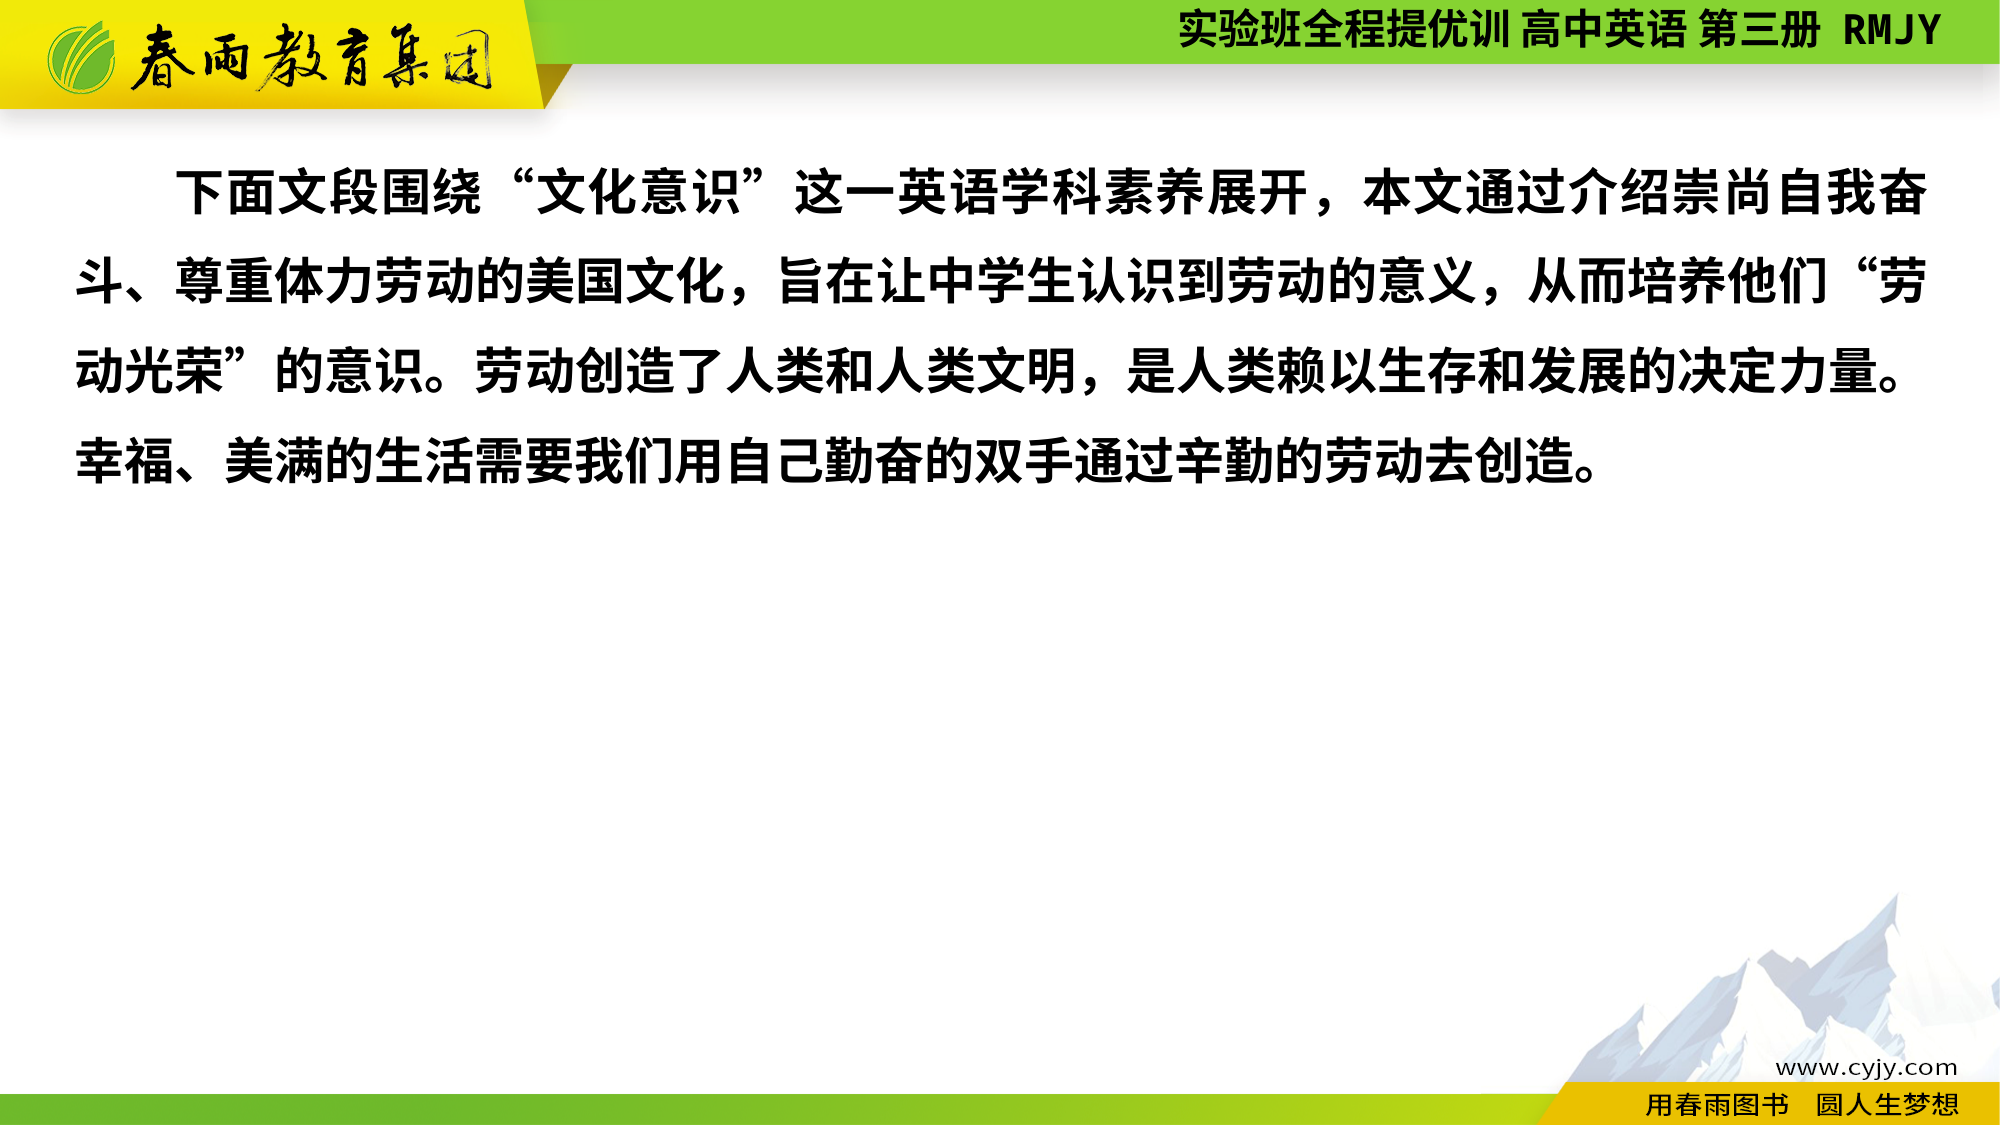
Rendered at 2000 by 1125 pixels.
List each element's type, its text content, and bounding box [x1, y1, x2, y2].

list 下面文段围绕“文化意识”这一英语学科素养展开，本文通过介绍崇尚自我奋斗、尊重体力劳动的美国文化，旨在让中学生认识到劳动的意义，从而培养他们“劳动光荣”的意识。劳动创造了人类和人类文明，是人类赖以生存和发展的决定力量。幸福、美满的生活需要我们用自己勤奋的双手通过辛勤的劳动去创造。 [59, 122, 1944, 490]
picture [0, 0, 2000, 1125]
